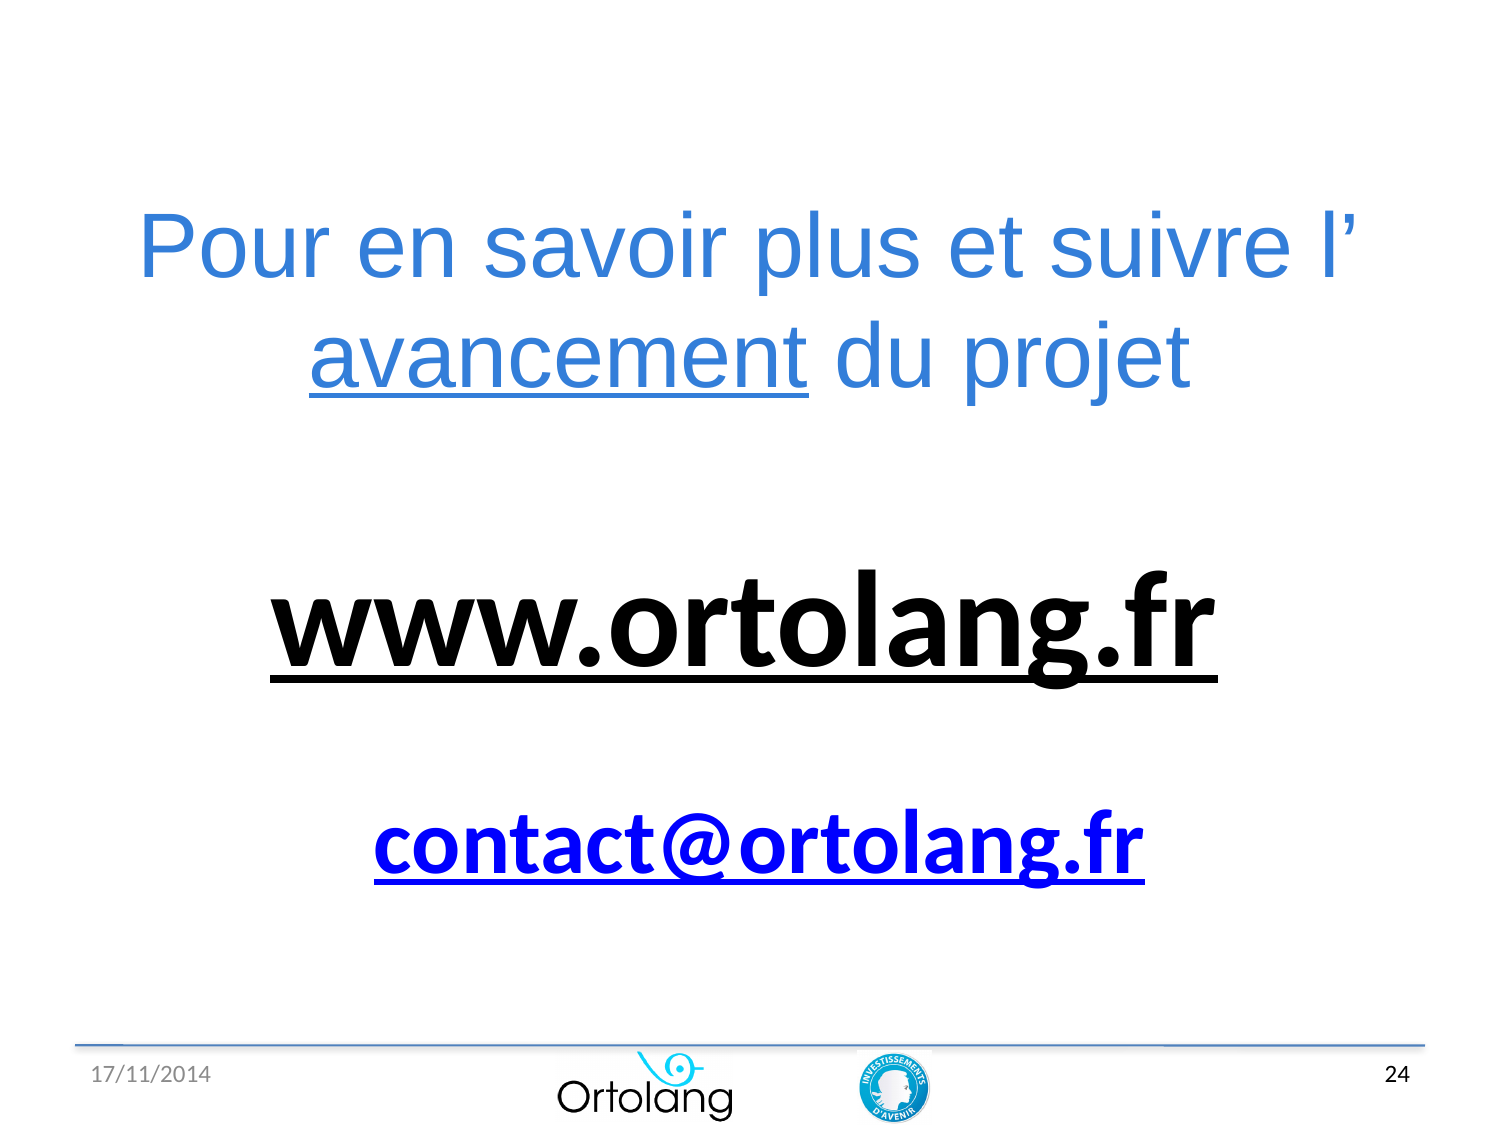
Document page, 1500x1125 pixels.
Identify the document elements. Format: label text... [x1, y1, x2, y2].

picture [857, 1050, 932, 1125]
title Pour en savoir plus et suivre l’avancement du projet [75, 202, 1425, 390]
list www.ortolang.fr contact@ortolang.fr [75, 423, 1425, 1005]
picture [555, 1050, 733, 1122]
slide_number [75, 1042, 425, 1103]
slide_number 24 [1074, 1042, 1425, 1103]
